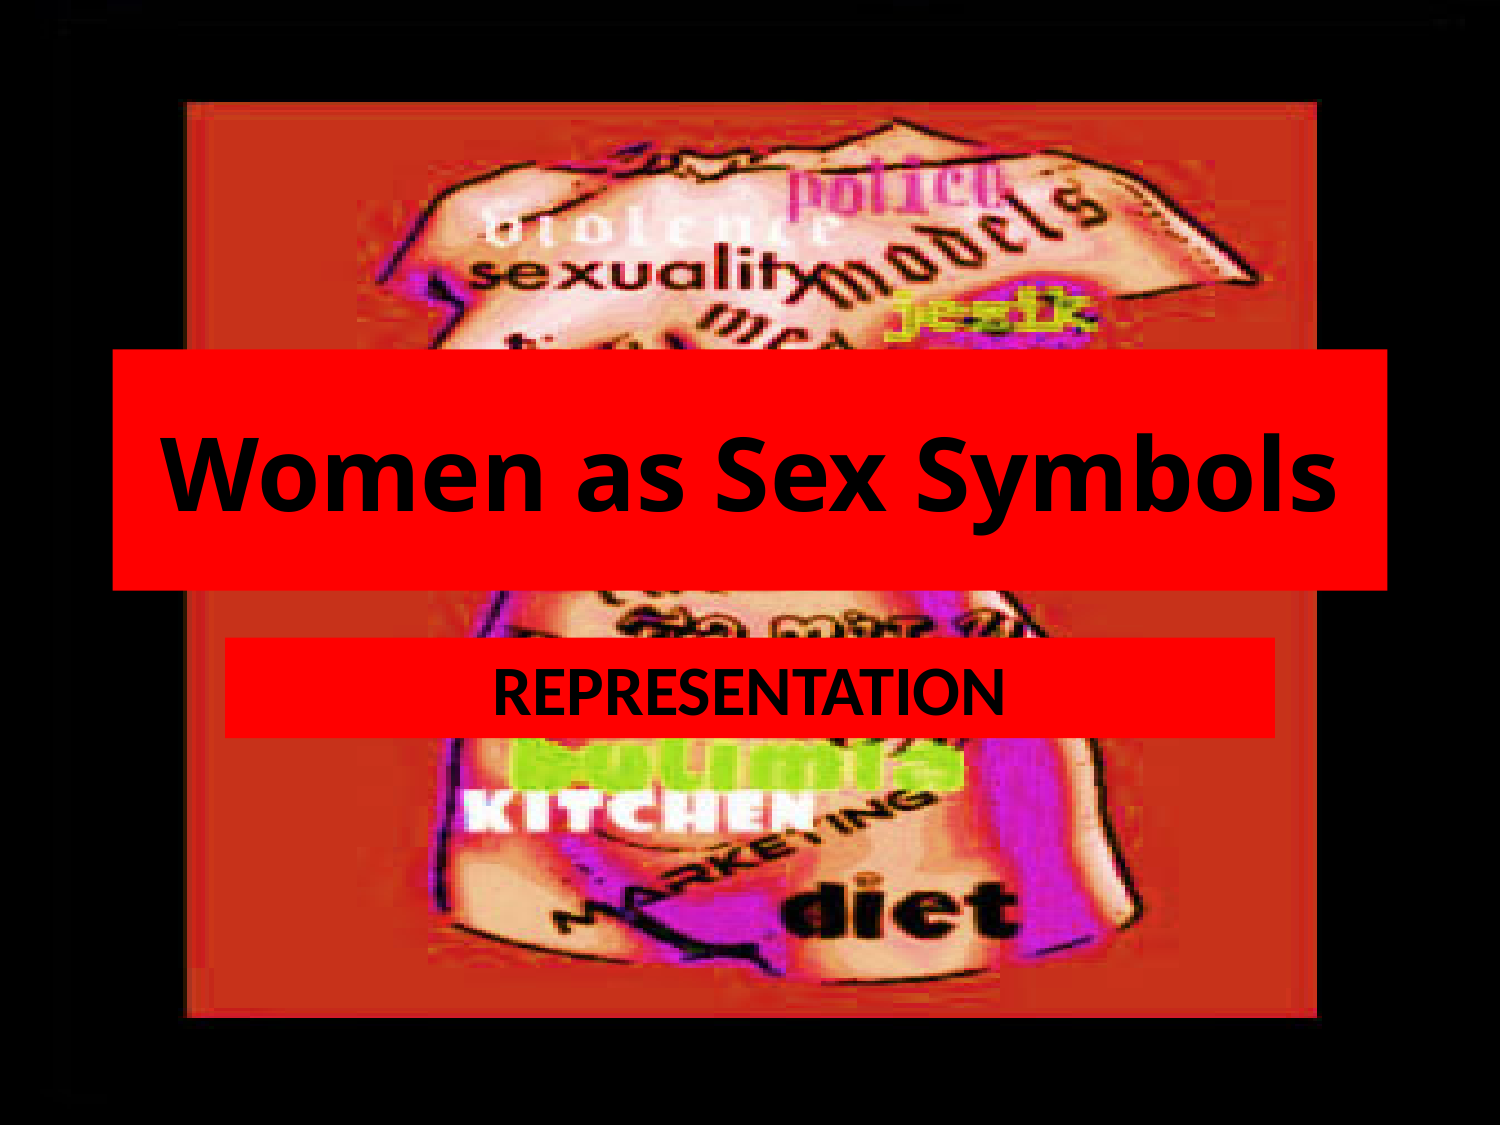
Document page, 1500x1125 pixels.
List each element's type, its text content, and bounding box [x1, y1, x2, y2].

title Women as Sex Symbols [112, 349, 1388, 591]
picture [0, 0, 1500, 1125]
subtitle REPRESENTATION [225, 637, 1275, 739]
